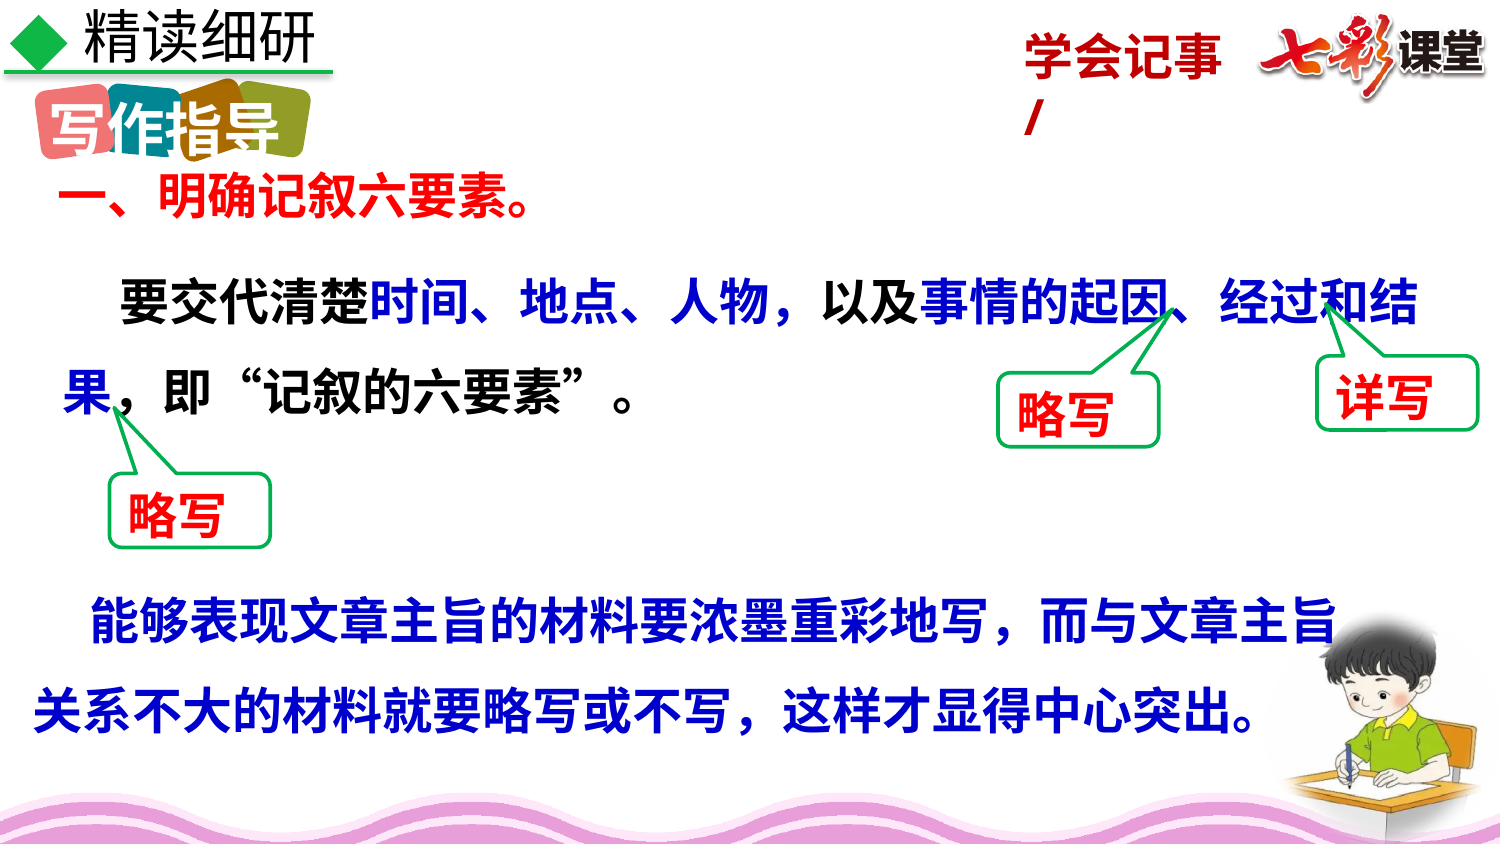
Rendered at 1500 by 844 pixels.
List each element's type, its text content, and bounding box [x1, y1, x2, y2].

text_box 略写 [109, 407, 271, 548]
text_box 略写 [997, 308, 1173, 447]
text_box 能够表现文章主旨的材料要浓墨重彩地写，而与文章主旨关系不大的材料就要略写或不写，这样才显得中心突出。 [17, 551, 1387, 747]
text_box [3, 0, 334, 79]
text_box 详写 [1316, 303, 1478, 430]
text_box 要交代清楚时间、地点、人物，以及事情的起因、经过和结果，即“记叙的六要素”。 [47, 232, 1435, 428]
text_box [33, 87, 326, 173]
picture [0, 638, 1500, 844]
text_box 一、明确记叙六要素。 [42, 157, 774, 233]
picture [1254, 8, 1491, 104]
